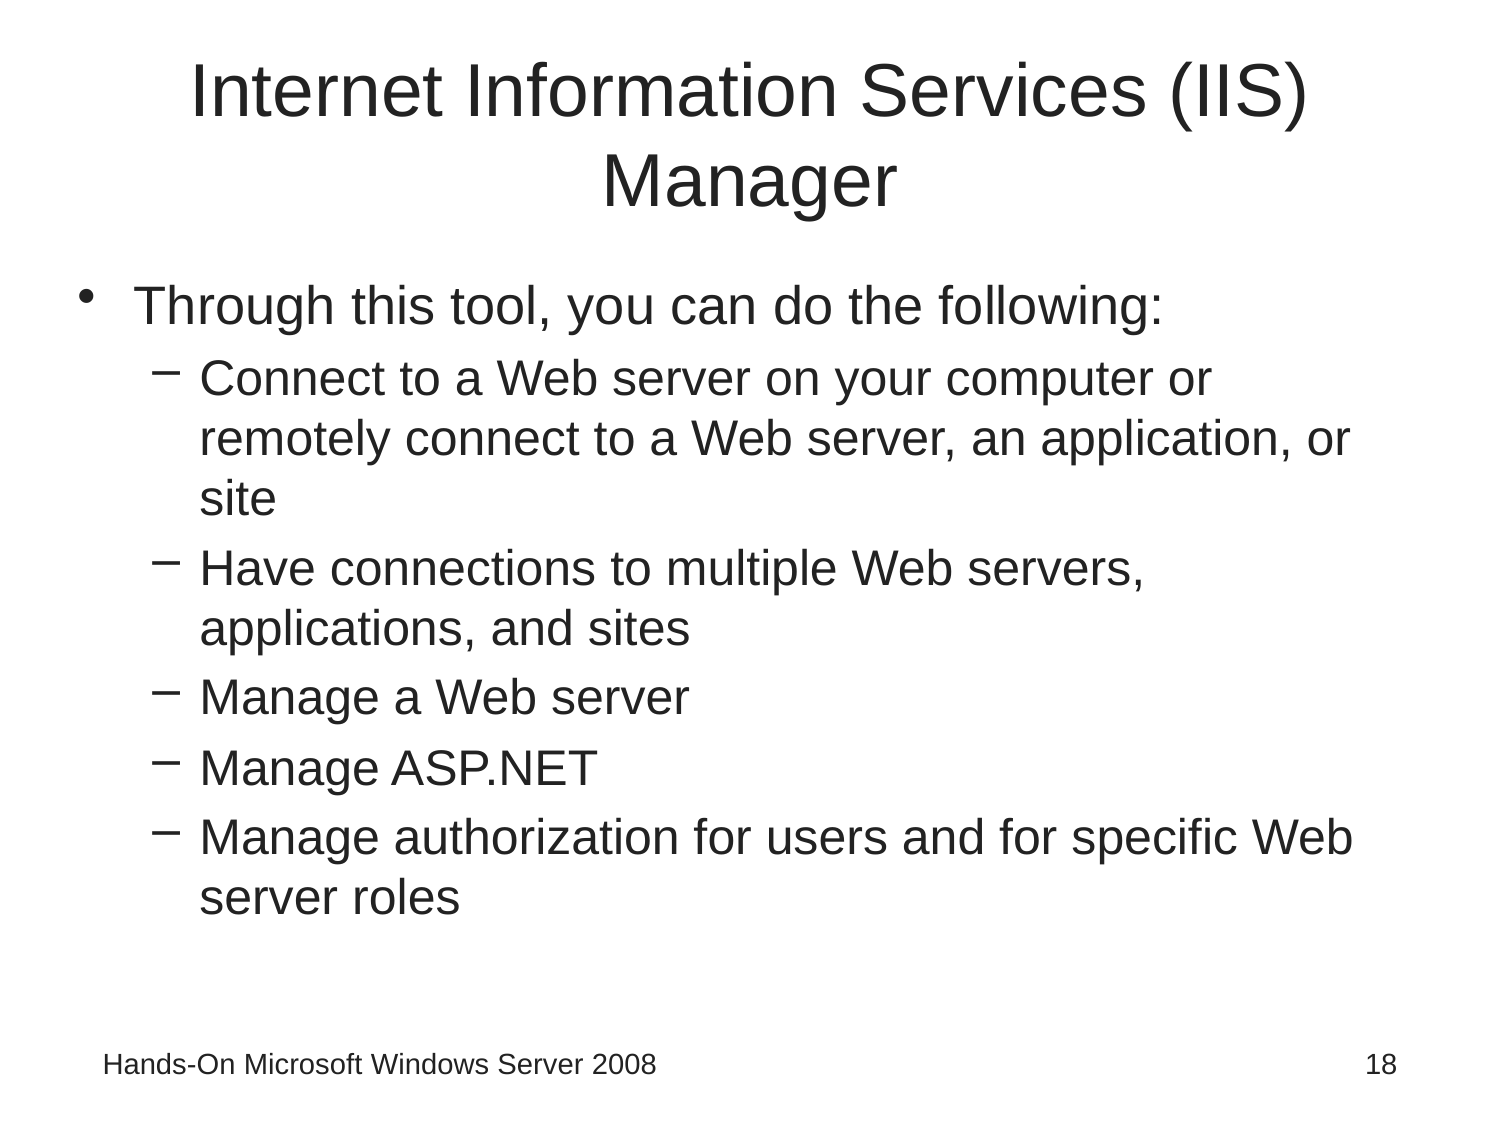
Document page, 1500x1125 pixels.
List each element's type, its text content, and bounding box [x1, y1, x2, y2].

title Internet Information Services (IIS) Manager [87, 37, 1413, 226]
footer Hands-On Microsoft Windows Server 2008 [87, 1037, 1051, 1101]
list Through this tool, you can do the following: Connect to a Web server on your computer or remotely connect to a Web server, an application, or site Have connections to multiple Web servers, applications, and sites Manage a Web server Manage ASP.NET Manage authorization for users and for specific Web server roles [62, 262, 1426, 1013]
slide_number 18 [1074, 1037, 1413, 1101]
